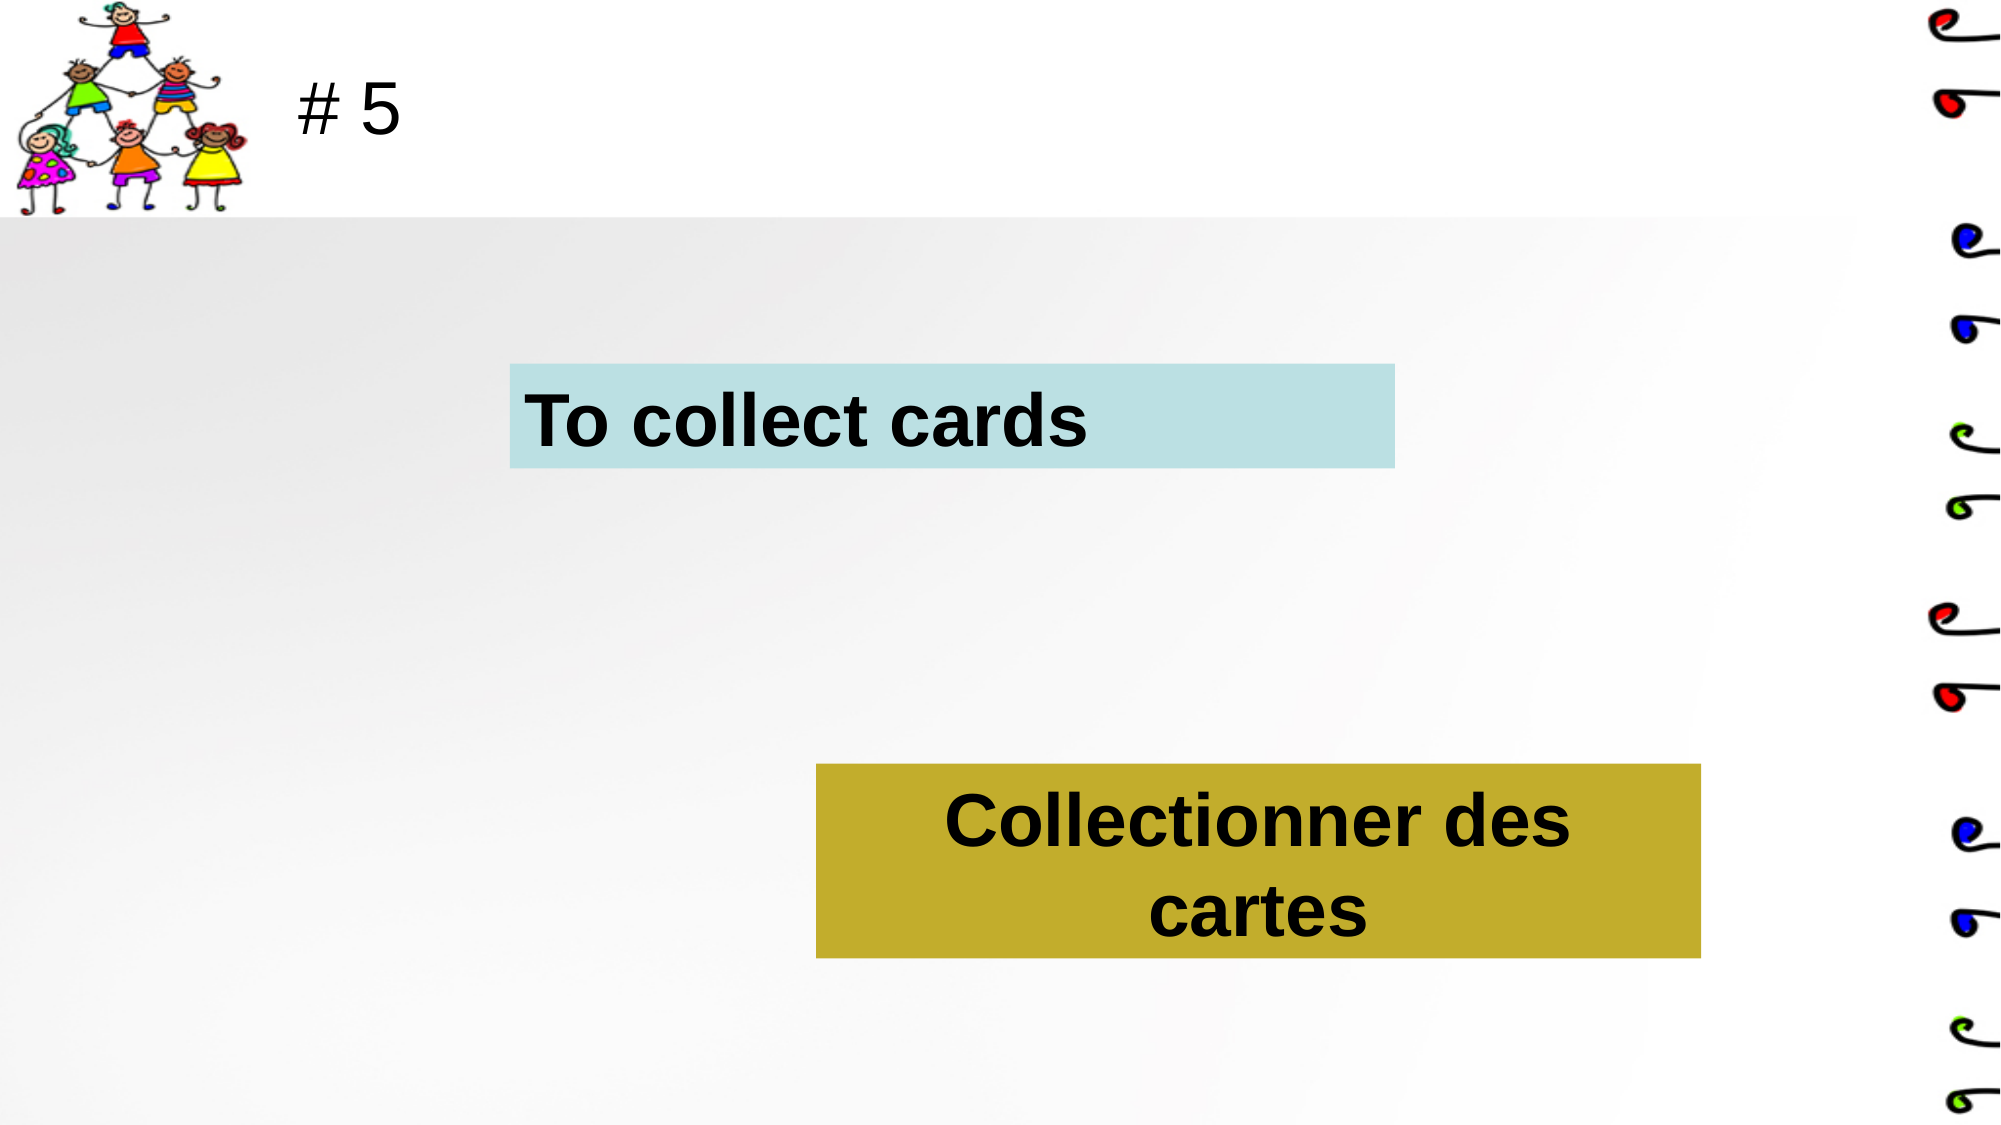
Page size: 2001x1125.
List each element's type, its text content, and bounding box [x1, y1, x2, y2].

text_box To collect cards [509, 363, 1395, 469]
title # 5 [283, 16, 1951, 192]
picture [0, 0, 2001, 1125]
text_box Collectionner des cartes [816, 763, 1702, 959]
